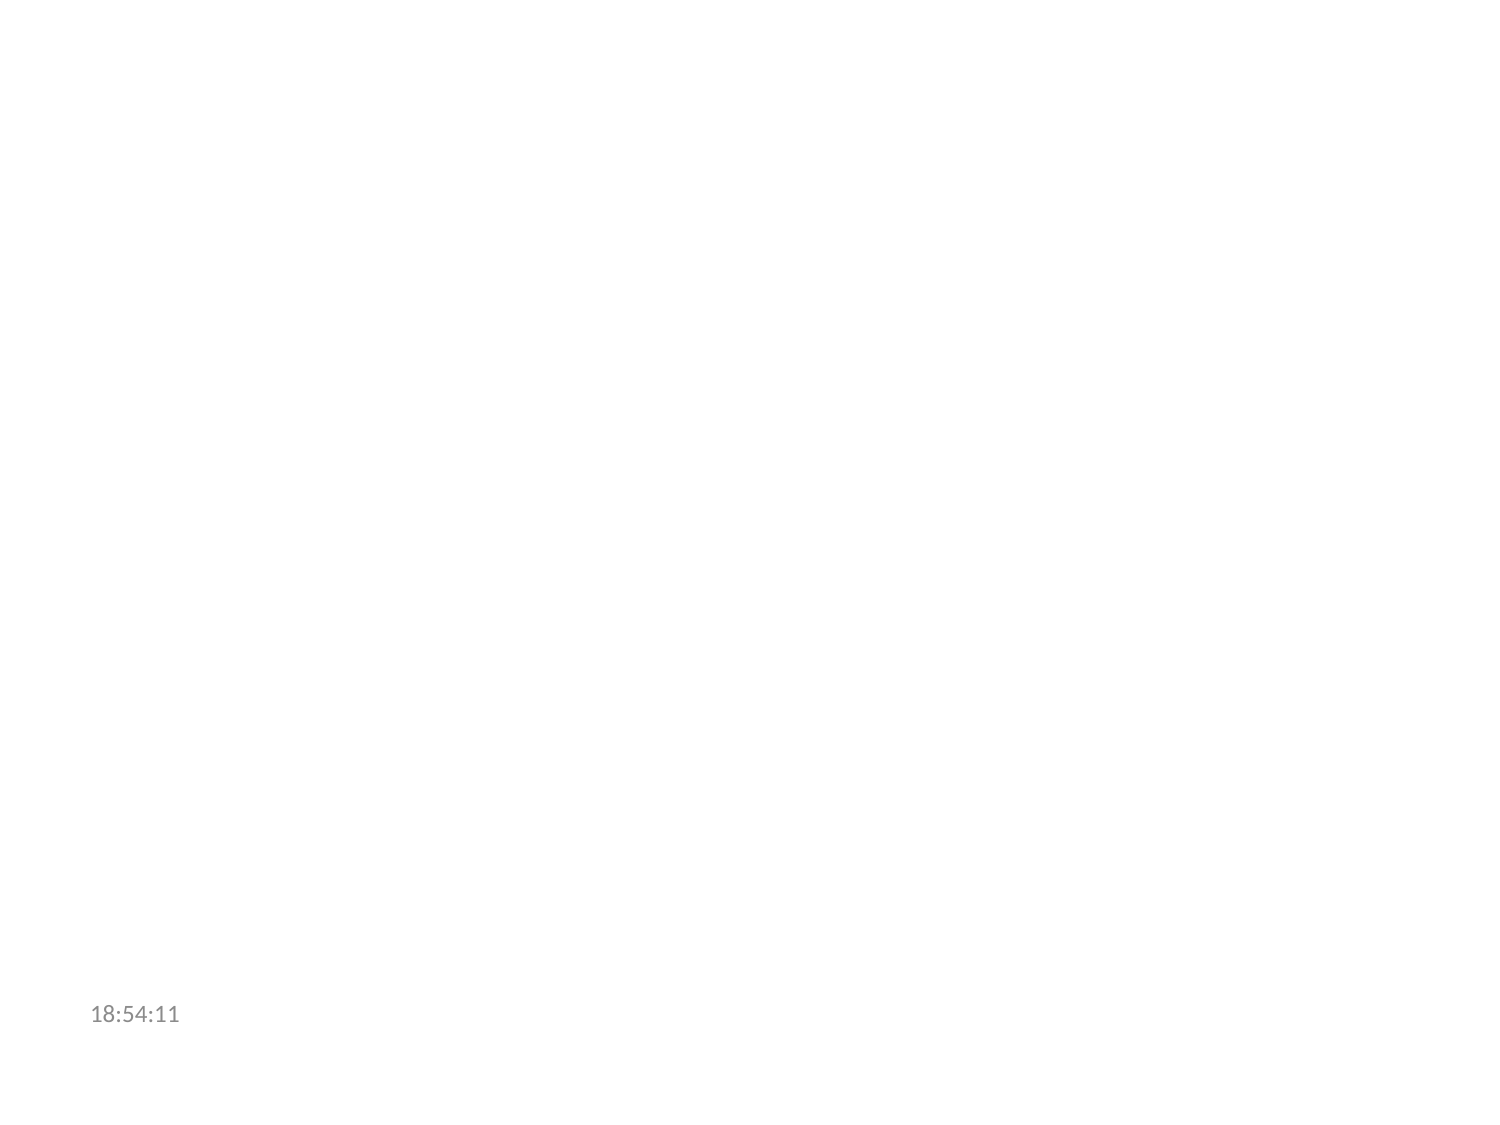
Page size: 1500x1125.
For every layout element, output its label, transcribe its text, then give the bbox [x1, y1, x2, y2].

text_box 15:35:09 [75, 982, 425, 1043]
